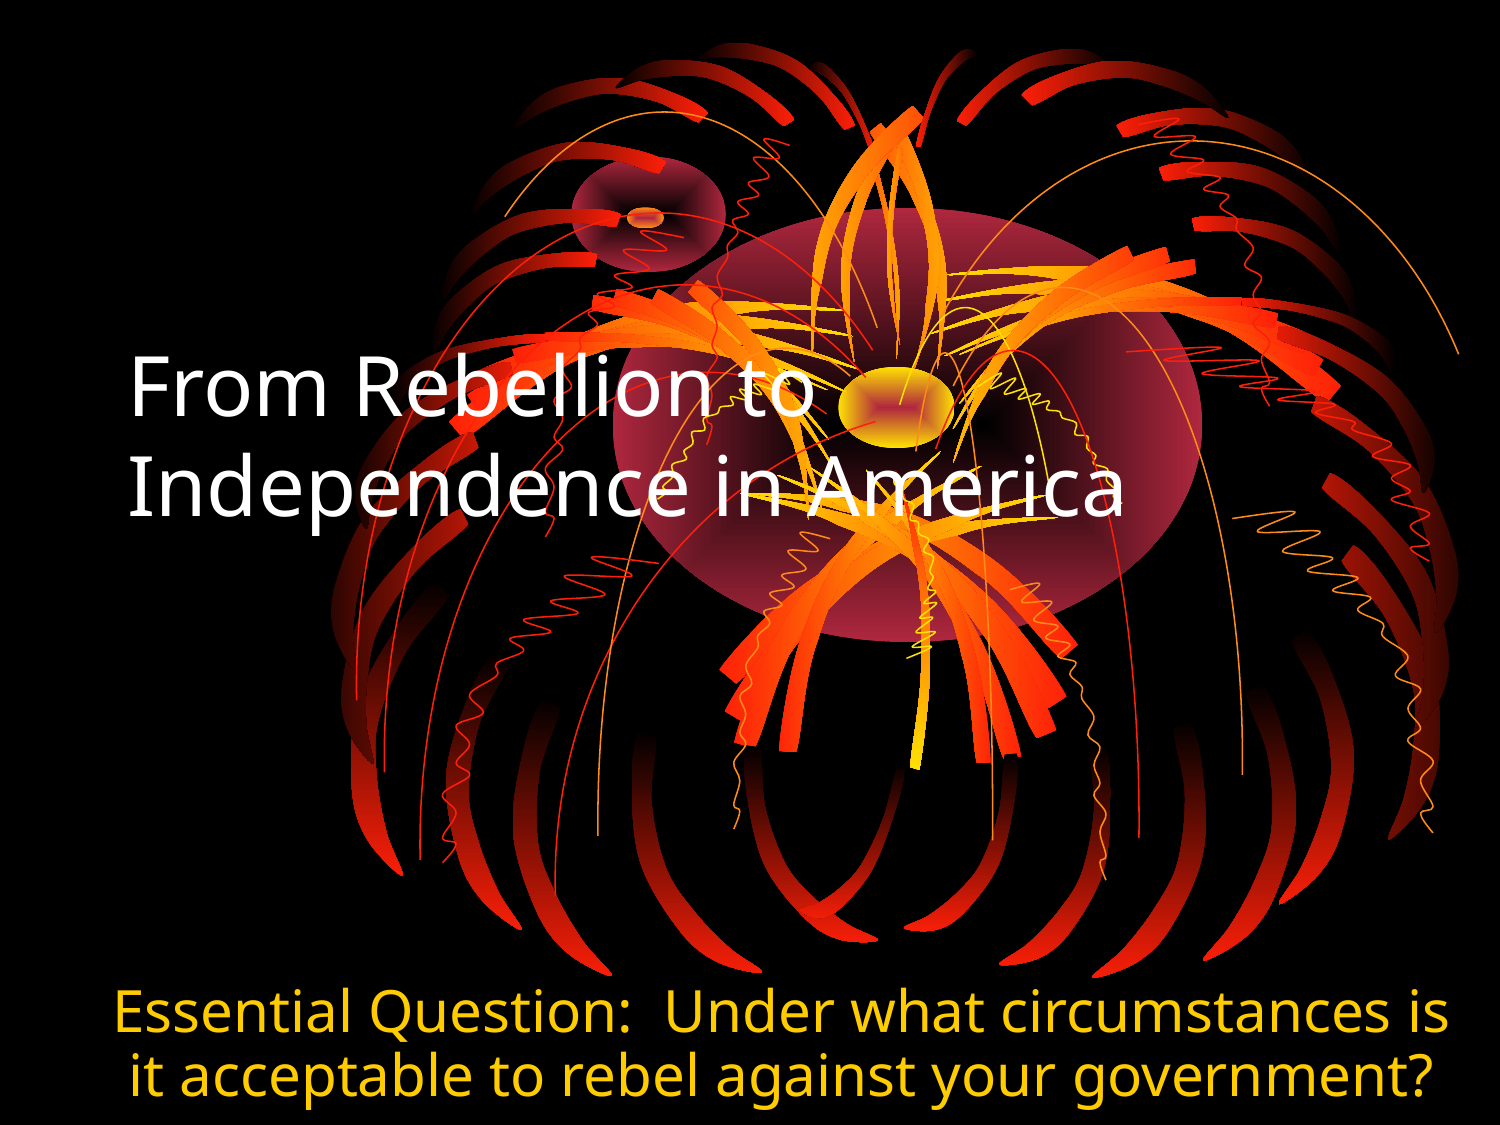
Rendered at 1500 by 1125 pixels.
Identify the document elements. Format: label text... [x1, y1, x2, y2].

title From Rebellion to Independence in America [112, 299, 1388, 567]
subtitle Essential Question: Under what circumstances is it acceptable to rebel against your government? [87, 975, 1475, 1121]
